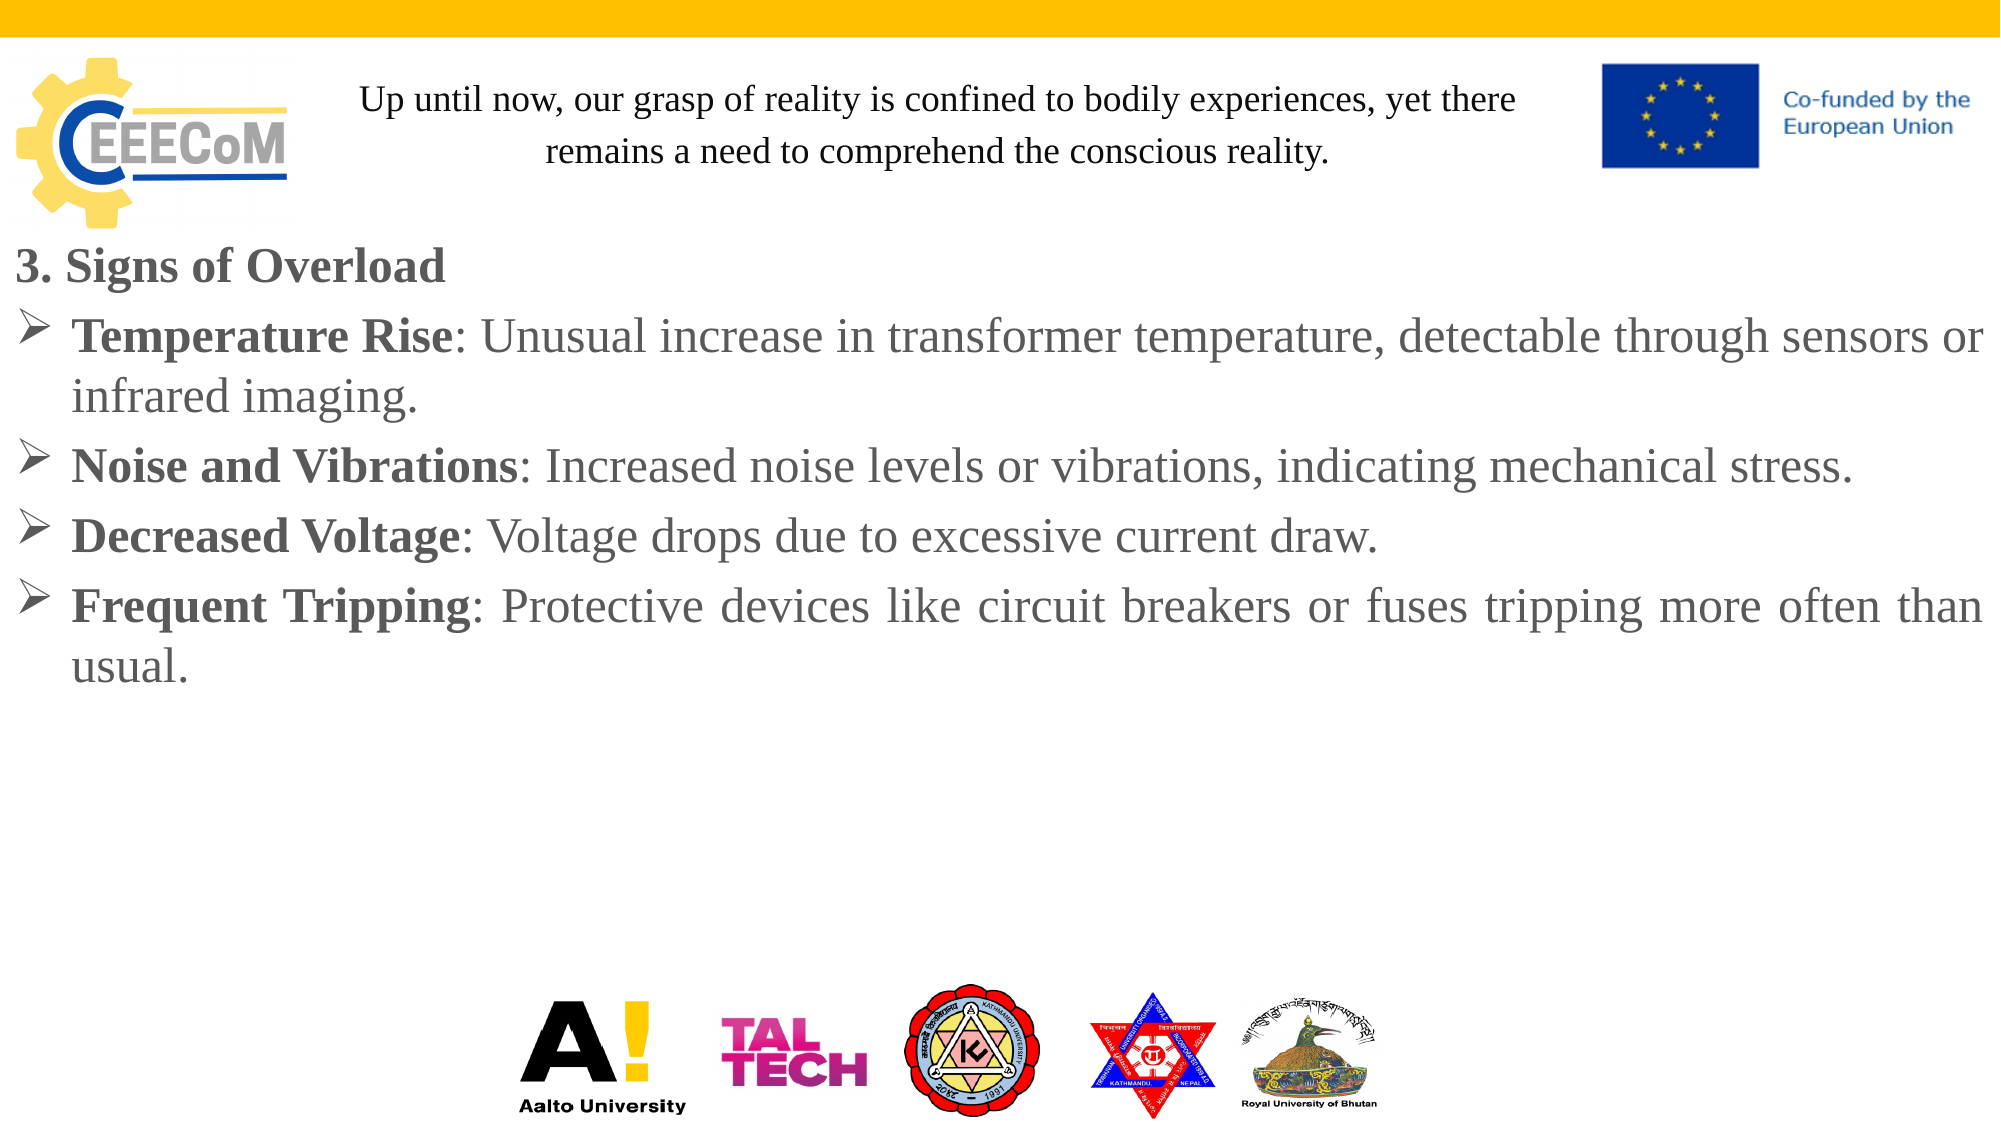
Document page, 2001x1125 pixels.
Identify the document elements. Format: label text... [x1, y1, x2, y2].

picture [512, 984, 1382, 1125]
picture [1595, 46, 2000, 181]
title Up until now, our grasp of reality is confined to bodily experiences, yet there remains a need to comprehend the conscious reality. [312, 37, 1565, 201]
picture [11, 50, 299, 224]
list 3. Signs of Overload Temperature Rise: Unusual increase in transformer temperature, detectable through sensors or infrared imaging. Noise and Vibrations: Increased noise levels or vibrations, indicating mechanical stress. Decreased Voltage: Voltage drops due to excessive current draw. Frequent Tripping: Protective devices like circuit breakers or fuses tripping more often than usual. [0, 224, 2000, 975]
